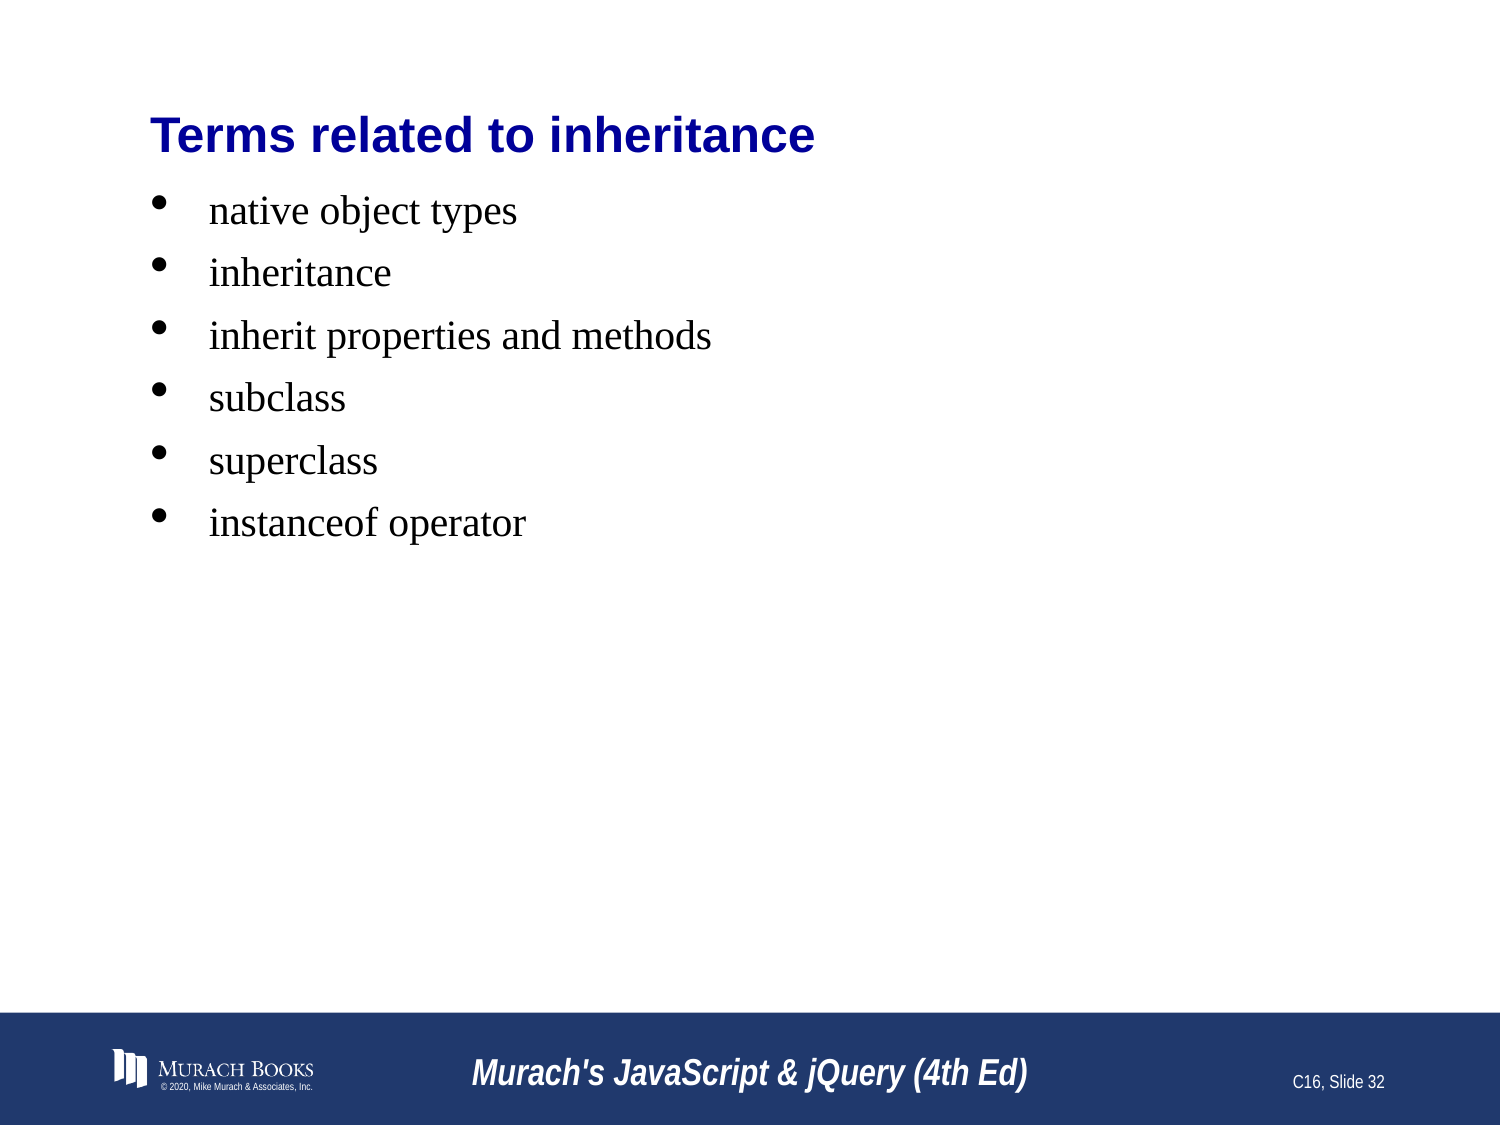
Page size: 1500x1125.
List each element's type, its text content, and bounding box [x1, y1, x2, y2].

slide_number C16, Slide 32 [1087, 1025, 1400, 1100]
slide_number Murach's JavaScript & jQuery (4th Ed) [463, 1025, 1050, 1100]
footer © 2020, Mike Murach & Associates, Inc. [12, 1025, 463, 1100]
list native object types inheritance inherit properties and methods subclass superclass instanceof operator [137, 174, 1350, 975]
title Terms related to inheritance [150, 102, 1350, 164]
